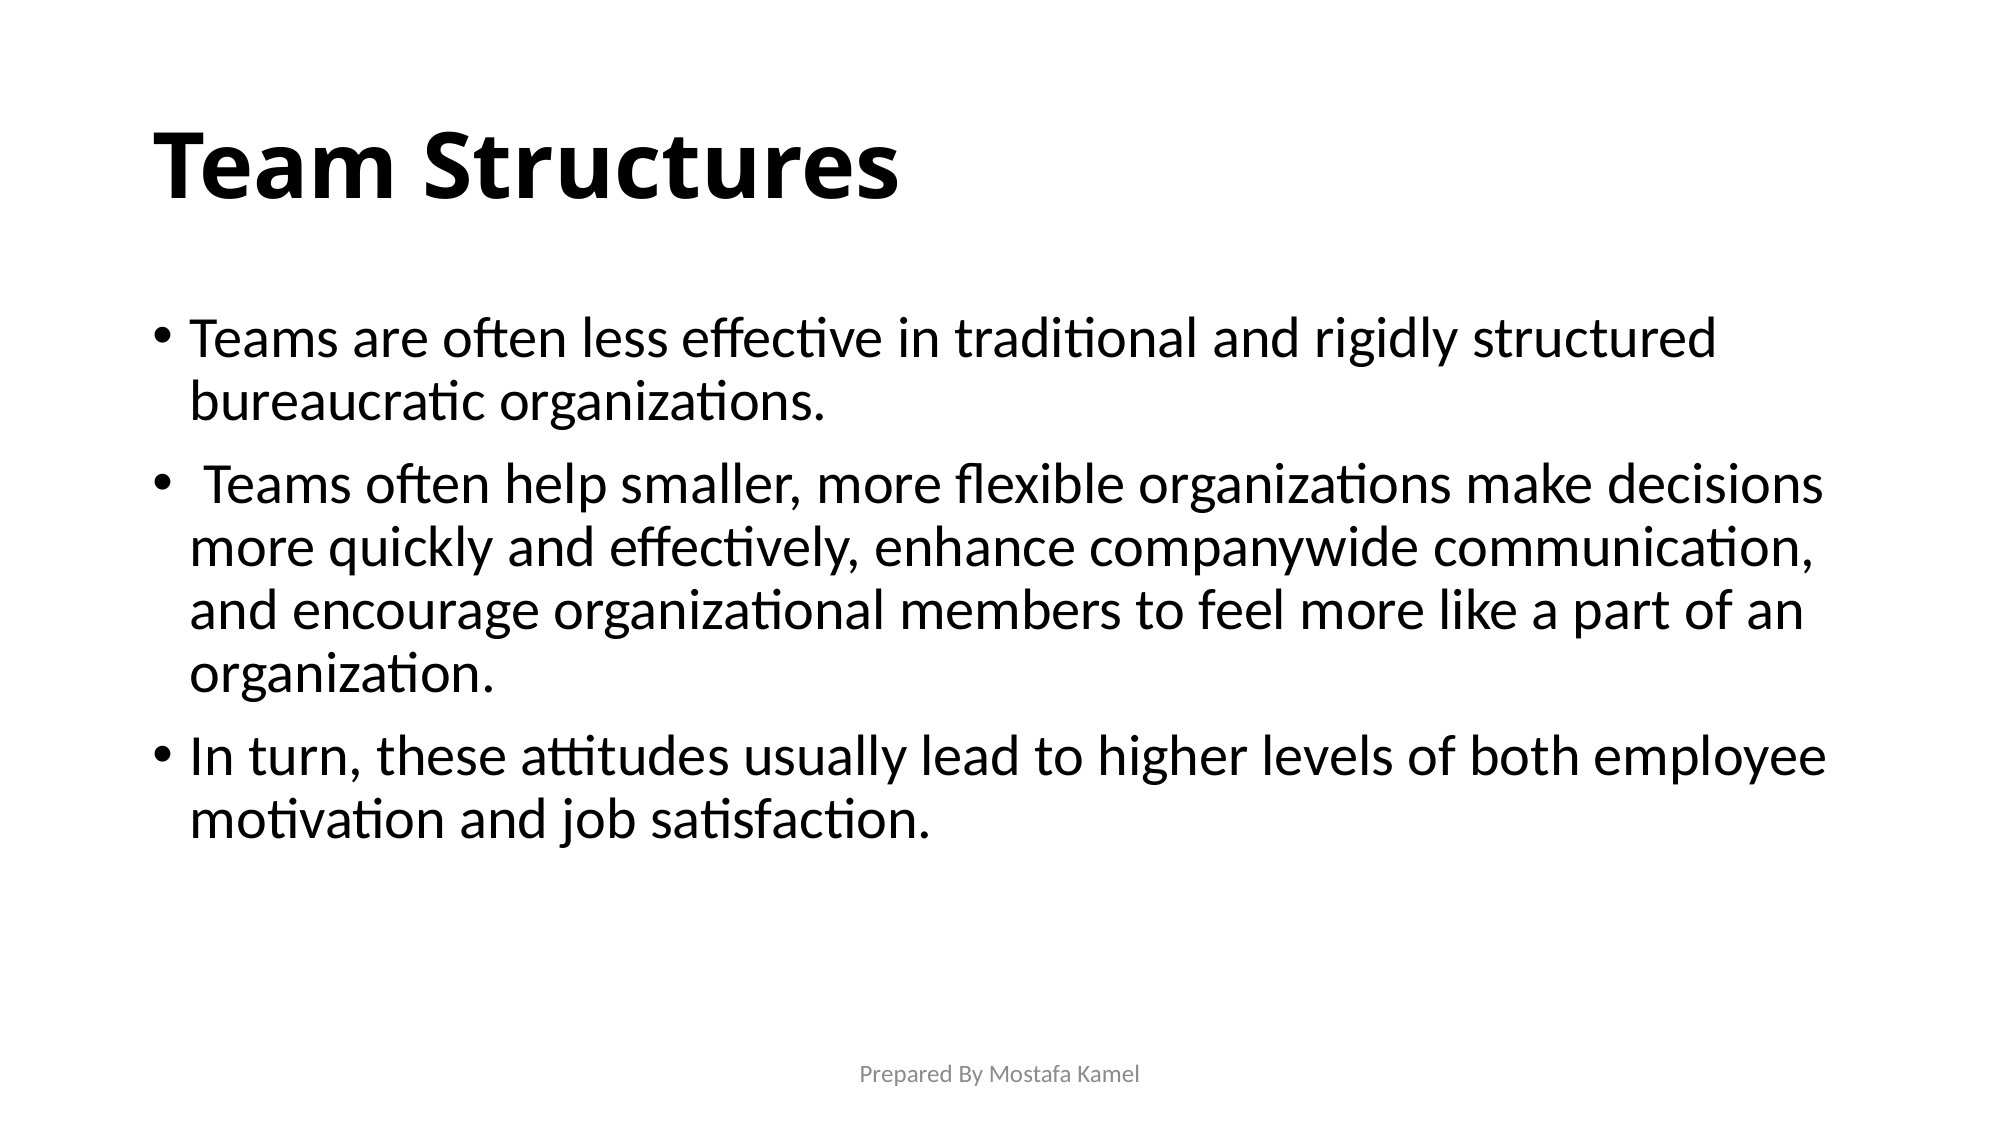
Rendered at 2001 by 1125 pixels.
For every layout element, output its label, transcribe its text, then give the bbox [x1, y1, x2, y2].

footer Prepared By Mostafa Kamel [662, 1042, 1338, 1103]
list Teams are often less effective in traditional and rigidly structured bureaucratic organizations. Teams often help smaller, more flexible organizations make decisions more quickly and effectively, enhance companywide communication, and encourage organizational members to feel more like a part of an organization. In turn, these attitudes usually lead to higher levels of both employee motivation and job satisfaction. [137, 299, 1863, 1014]
title Team Structures [137, 59, 1863, 278]
